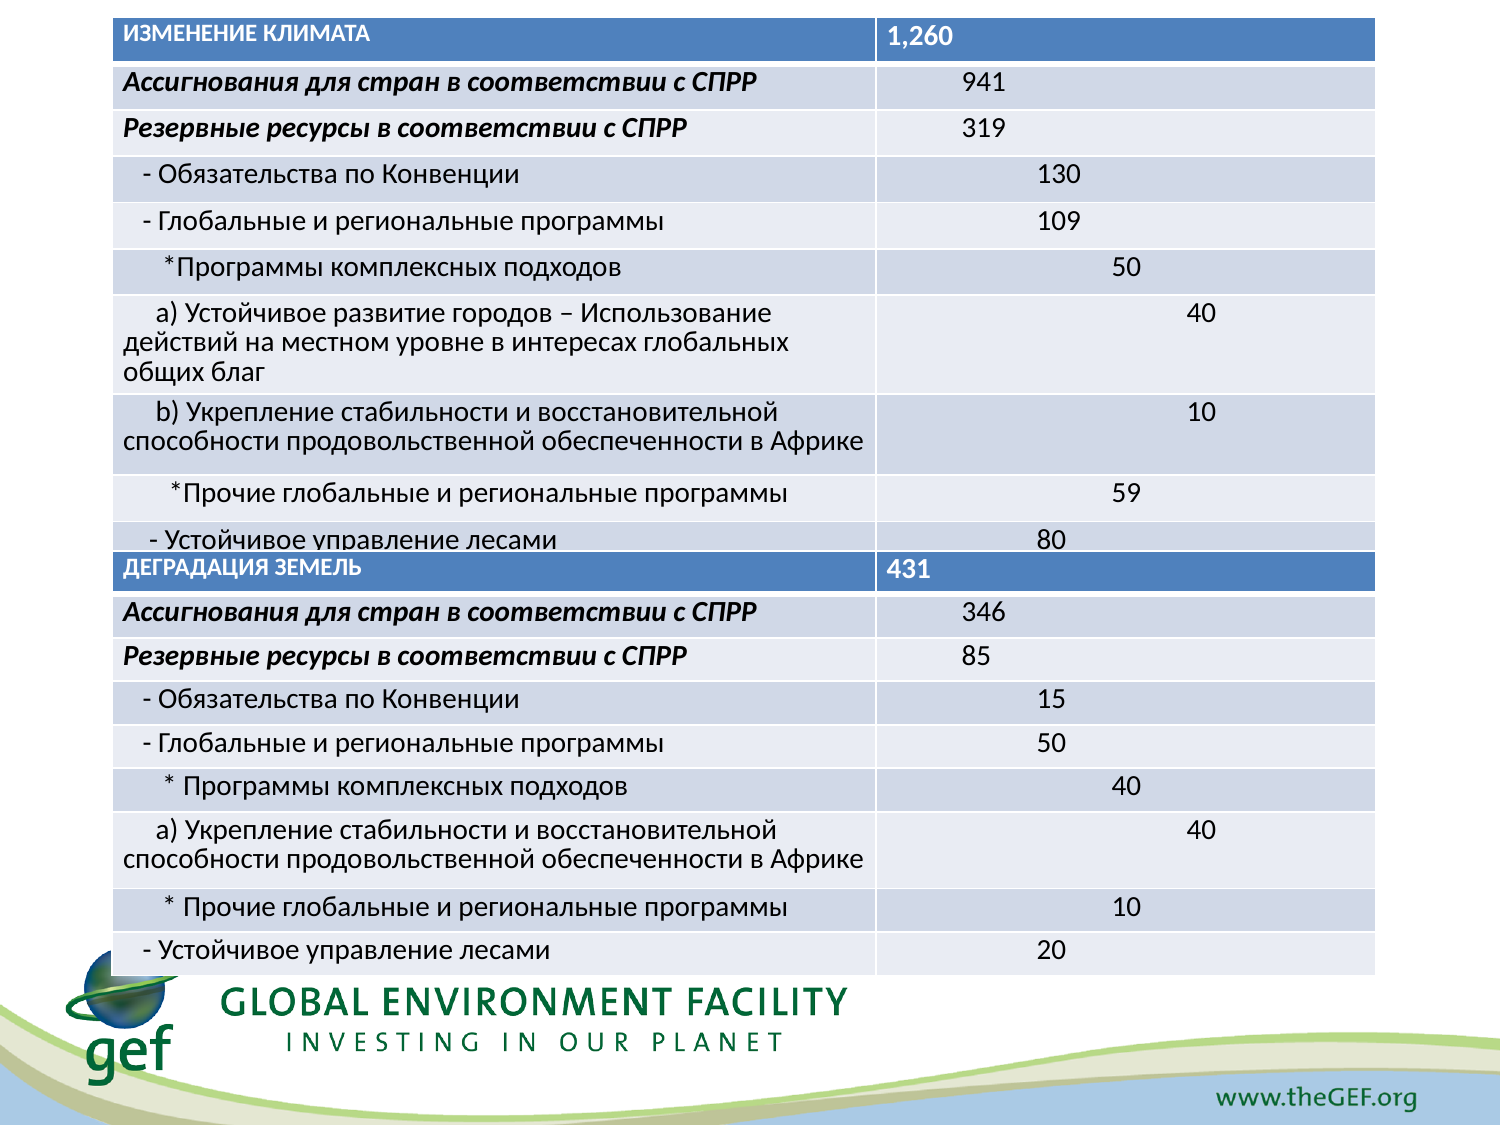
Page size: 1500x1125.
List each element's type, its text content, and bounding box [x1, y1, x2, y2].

table_cell - Глобальные и региональные программы [113, 203, 875, 248]
table_cell Ассигнования для стран в соответствии с СПРР [113, 597, 875, 637]
table_cell 40 [877, 813, 1375, 888]
table_cell 50 [877, 726, 1375, 767]
table_cell - Глобальные и региональные программы [113, 726, 875, 767]
table_cell a) Устойчивое развитие городов – Использование действий на местном уровне в интересах глобальных общих благ [113, 296, 875, 393]
table_cell 319 [877, 111, 1375, 155]
table_cell 50 [877, 250, 1375, 294]
table_header 431 [877, 552, 1375, 591]
table_header ИЗМЕНЕНИЕ КЛИМАТА [113, 18, 875, 61]
table_cell 130 [877, 157, 1375, 202]
table_cell a) Укрепление стабильности и восстановительной способности продовольственной обеспеченности в Африке [113, 813, 875, 888]
table_cell - Устойчивое управление лесами [113, 933, 875, 975]
table_cell Ассигнования для стран в соответствии с СПРР [113, 67, 875, 109]
table_cell 59 [877, 476, 1375, 521]
table_cell - Устойчивое управление лесами [113, 522, 875, 550]
table_cell 15 [877, 682, 1375, 724]
table_cell 10 [877, 889, 1375, 931]
table_cell Резервные ресурсы в соответствии с СПРР [113, 111, 875, 155]
table_cell *Прочие глобальные и региональные программы [113, 476, 875, 521]
table_cell 40 [877, 296, 1375, 393]
table_cell *Программы комплексных подходов [113, 250, 875, 294]
table_cell 10 [877, 395, 1375, 474]
table_cell * Прочие глобальные и региональные программы [113, 889, 875, 931]
table_cell 20 [877, 933, 1375, 975]
table_header ДЕГРАДАЦИЯ ЗЕМЕЛЬ [113, 552, 875, 591]
table_cell 109 [877, 203, 1375, 248]
table_cell - Обязательства по Конвенции [113, 682, 875, 724]
table_cell 941 [877, 67, 1375, 109]
table_cell * Программы комплексных подходов [113, 769, 875, 811]
table_header 1,260 [877, 18, 1375, 61]
table_cell b) Укрепление стабильности и восстановительной способности продовольственной обеспеченности в Африке [113, 395, 875, 474]
table_cell 346 [877, 597, 1375, 637]
table_cell 85 [877, 639, 1375, 680]
table_cell 80 [877, 522, 1375, 550]
table_cell - Обязательства по Конвенции [113, 157, 875, 202]
table_cell Резервные ресурсы в соответствии с СПРР [113, 639, 875, 680]
picture [0, 920, 1500, 1125]
table_cell 40 [877, 769, 1375, 811]
